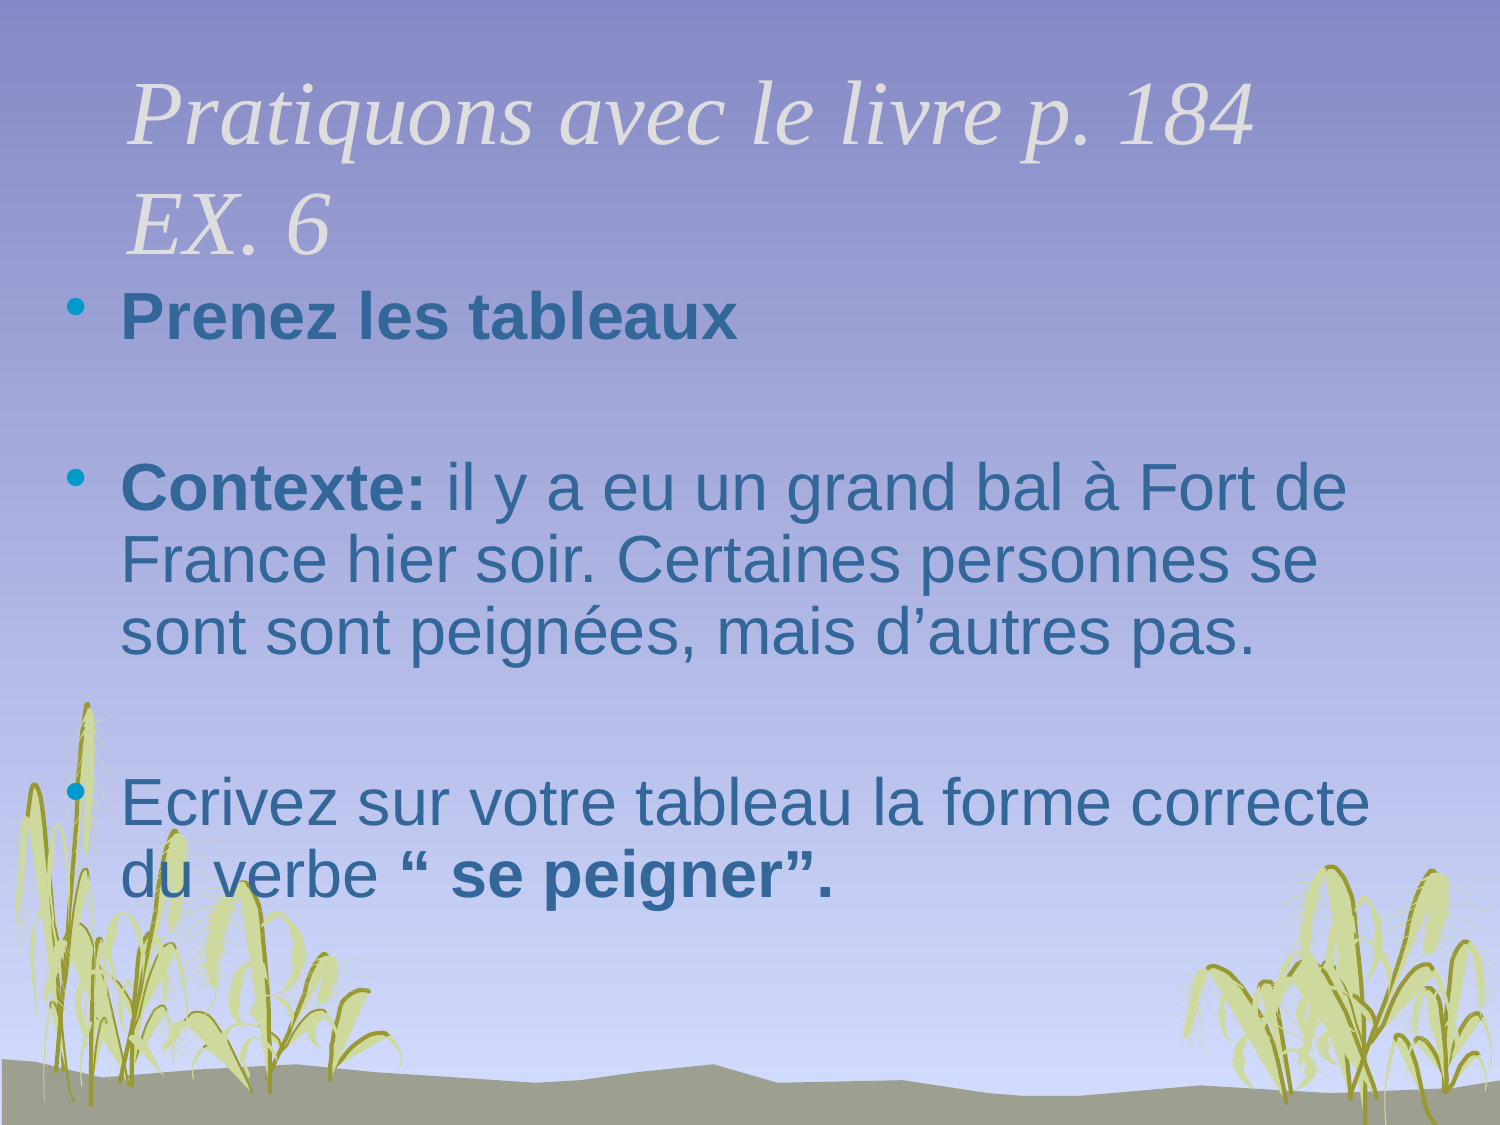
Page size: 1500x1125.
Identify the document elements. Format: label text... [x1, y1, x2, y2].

list Prenez les tableaux Contexte: il y a eu un grand bal à Fort de France hier soir. Certaines personnes se sont sont peignées, mais d’autres pas. Ecrivez sur votre tableau la forme correcte du verbe “ se peigner”. [49, 274, 1451, 1012]
title Pratiquons avec le livre p. 184 EX. 6 [112, 68, 1388, 257]
